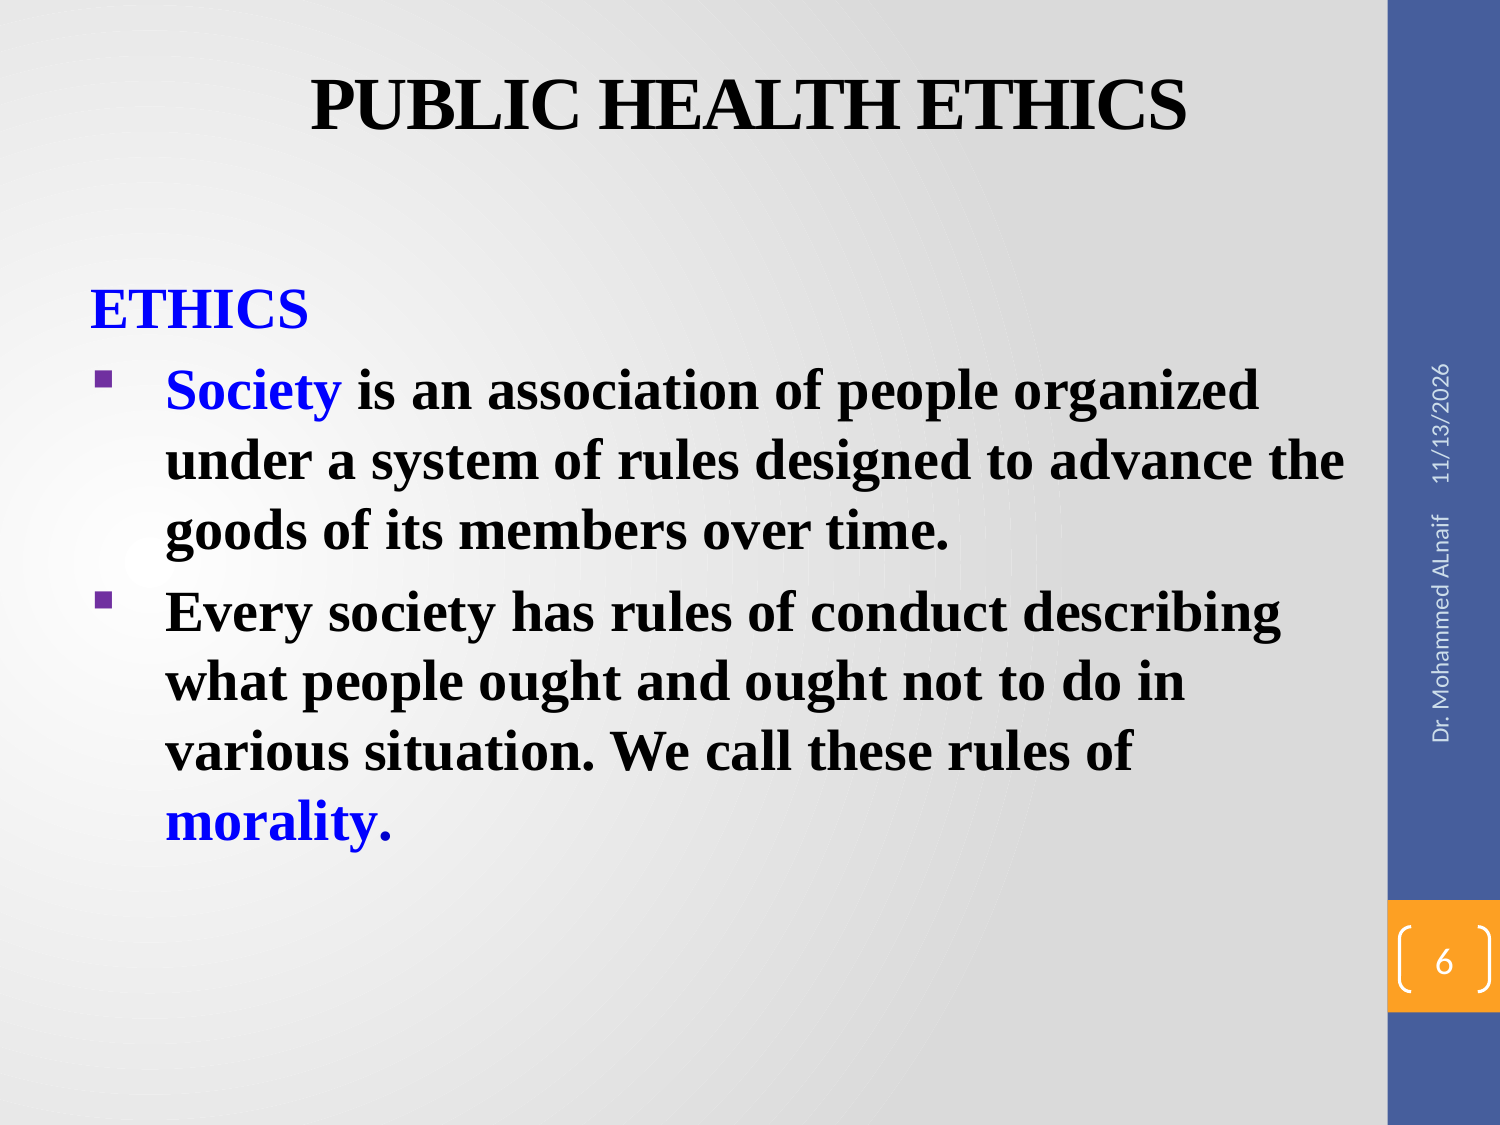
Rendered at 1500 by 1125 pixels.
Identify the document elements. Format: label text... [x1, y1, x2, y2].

slide_number 6 [1397, 925, 1492, 994]
footer Dr. Mohammed ALnaif [1408, 500, 1469, 889]
list ETHICS Society is an association of people organized under a system of rules designed to advance the goods of its members over time. Every society has rules of conduct describing what people ought and ought not to do in various situation. We call these rules of morality. [75, 262, 1375, 1050]
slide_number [1408, 100, 1469, 500]
title PUBLIC HEALTH ETHICS [75, 37, 1425, 163]
